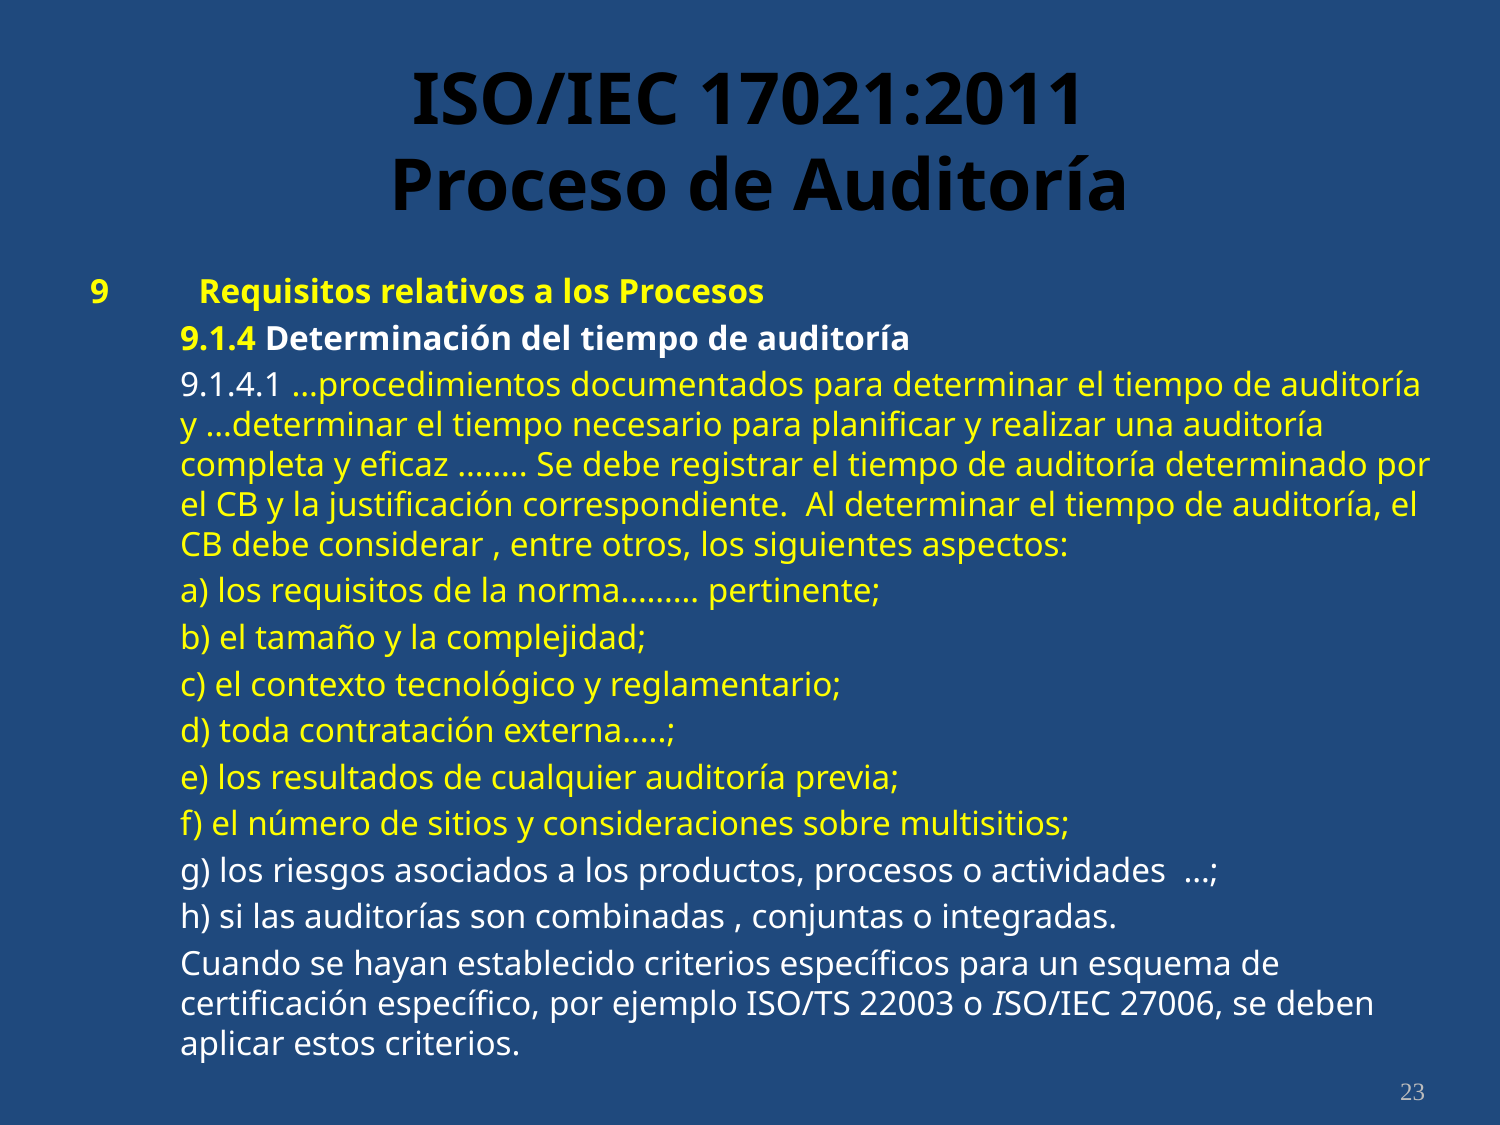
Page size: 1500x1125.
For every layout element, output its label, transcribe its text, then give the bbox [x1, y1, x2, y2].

list 9 Requisitos relativos a los Procesos 9.1.4 Determinación del tiempo de auditoría 9.1.4.1 …procedimientos documentados para determinar el tiempo de auditoría y …determinar el tiempo necesario para planificar y realizar una auditoría completa y eficaz …….. Se debe registrar el tiempo de auditoría determinado por el CB y la justificación correspondiente. Al determinar el tiempo de auditoría, el CB debe considerar , entre otros, los siguientes aspectos: a) los requisitos de la norma……… pertinente; b) el tamaño y la complejidad; c) el contexto tecnológico y reglamentario; d) toda contratación externa…..; e) los resultados de cualquier auditoría previa; f) el número de sitios y consideraciones sobre multisitios; g) los riesgos asociados a los productos, procesos o actividades …; h) si las auditorías son combinadas , conjuntas o integradas. Cuando se hayan establecido criterios específicos para un esquema de certificación específico, por ejemplo ISO/TS 22003 o ISO/IEC 27006, se deben aplicar estos criterios. [74, 262, 1451, 1036]
title ISO/IEC 17021:2011 Proceso de Auditoría [75, 45, 1425, 233]
slide_number 23 [1299, 1052, 1425, 1113]
